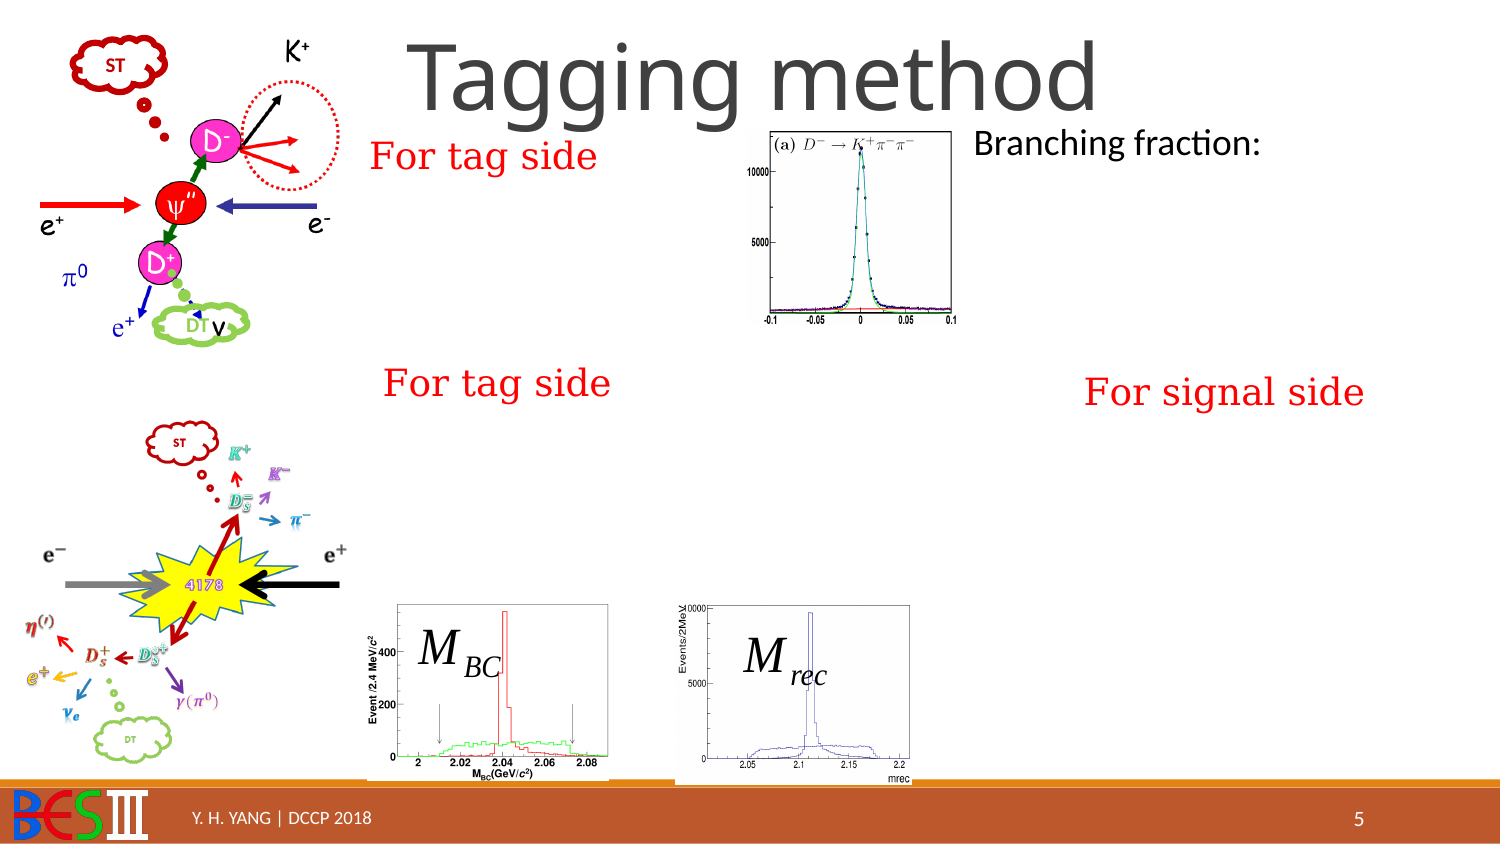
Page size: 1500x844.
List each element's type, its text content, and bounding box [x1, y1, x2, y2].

picture [21, 419, 362, 764]
footer Y. H. Yang | DCCP 2018 [176, 794, 1192, 840]
title Tagging method [359, 35, 1373, 130]
picture [674, 600, 913, 785]
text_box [21, 25, 350, 362]
picture [14, 790, 148, 840]
slide_number 4 [1218, 794, 1380, 840]
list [746, 129, 960, 326]
picture [367, 598, 610, 782]
